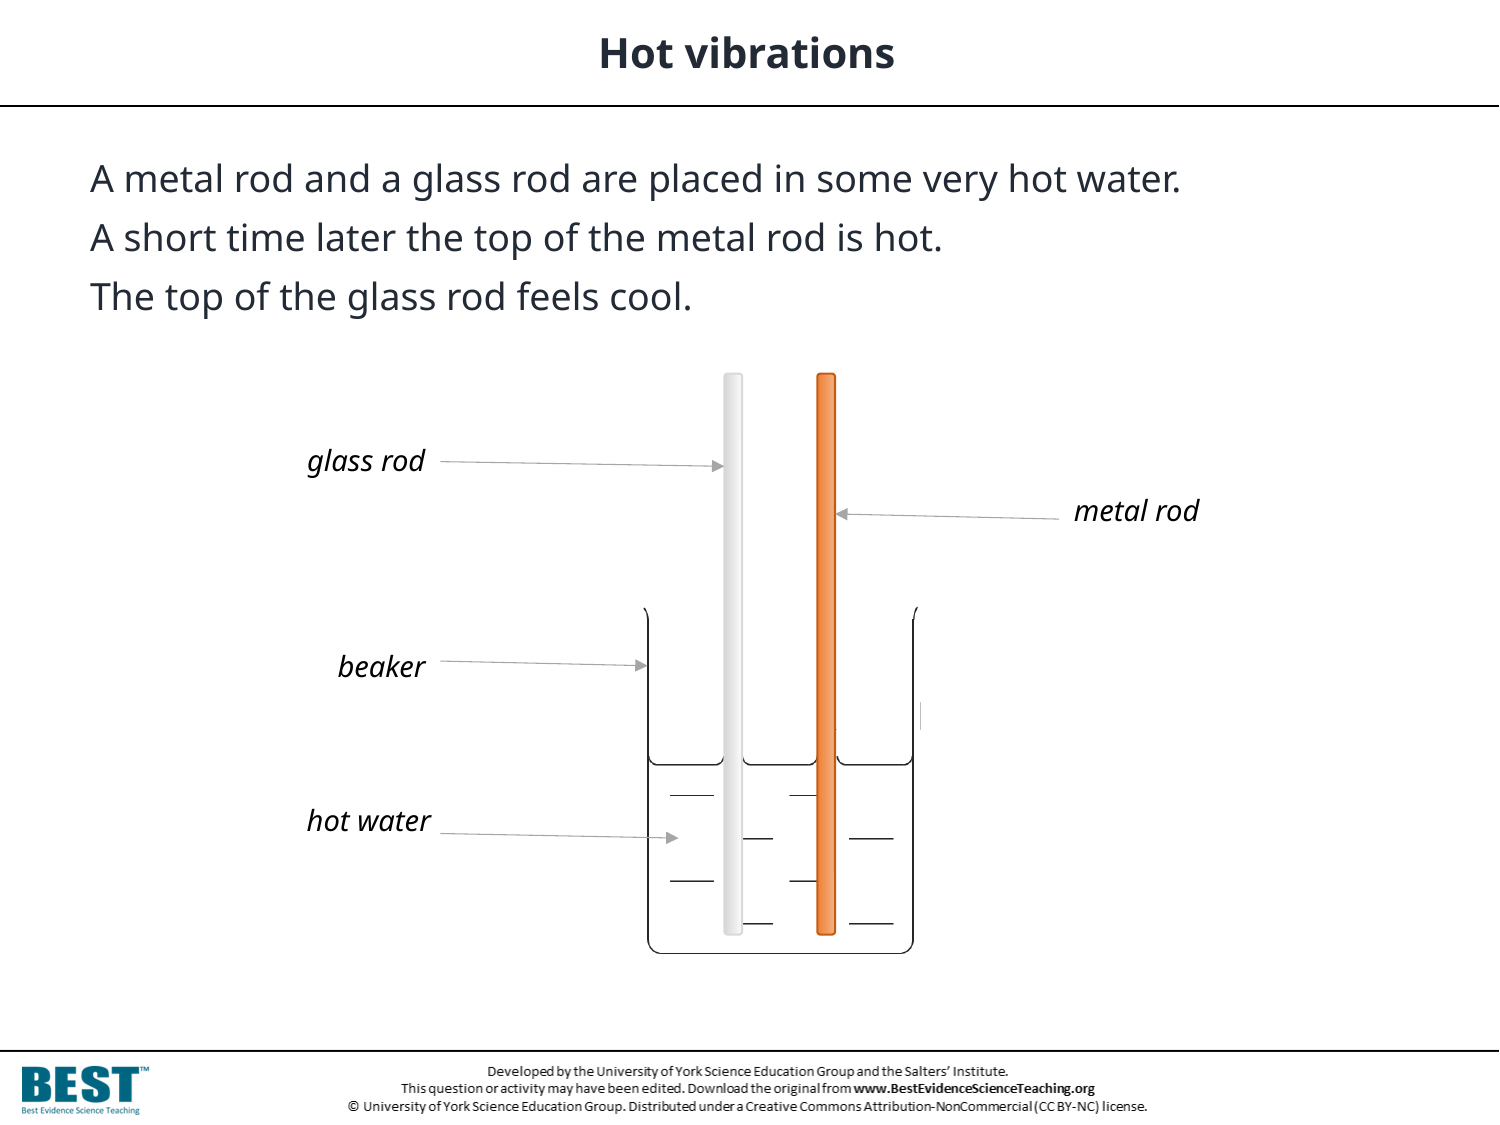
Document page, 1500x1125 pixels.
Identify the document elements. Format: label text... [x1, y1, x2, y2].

picture [0, 105, 1500, 1125]
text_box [218, 373, 1291, 954]
text_box Hot vibrations [23, 4, 1471, 99]
